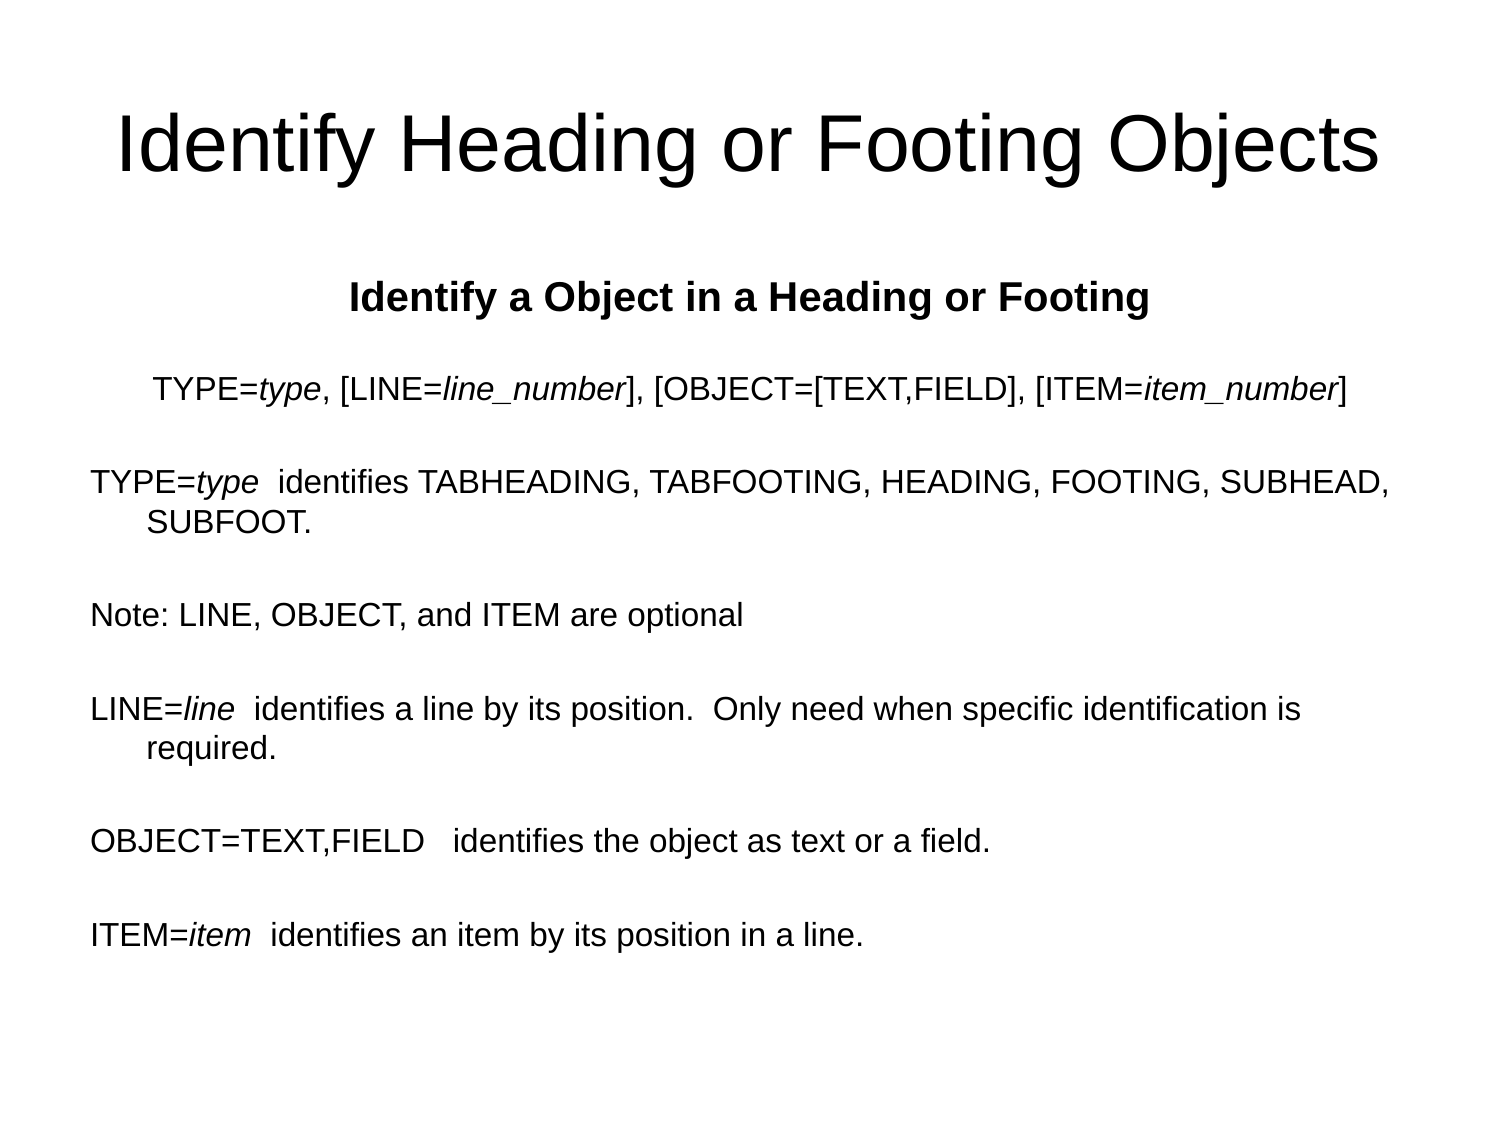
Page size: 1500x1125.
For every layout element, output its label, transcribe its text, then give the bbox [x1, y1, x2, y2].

list Identify a Object in a Heading or Footing TYPE=type, [LINE=line_number], [OBJECT=[TEXT,FIELD], [ITEM=item_number] TYPE=type identifies TABHEADING, TABFOOTING, HEADING, FOOTING, SUBHEAD, SUBFOOT. Note: LINE, OBJECT, and ITEM are optional LINE=line identifies a line by its position. Only need when specific identification is required. OBJECT=TEXT,FIELD identifies the object as text or a field. ITEM=item identifies an item by its position in a line. [75, 262, 1425, 1005]
title Identify Heading or Footing Objects [75, 45, 1425, 233]
